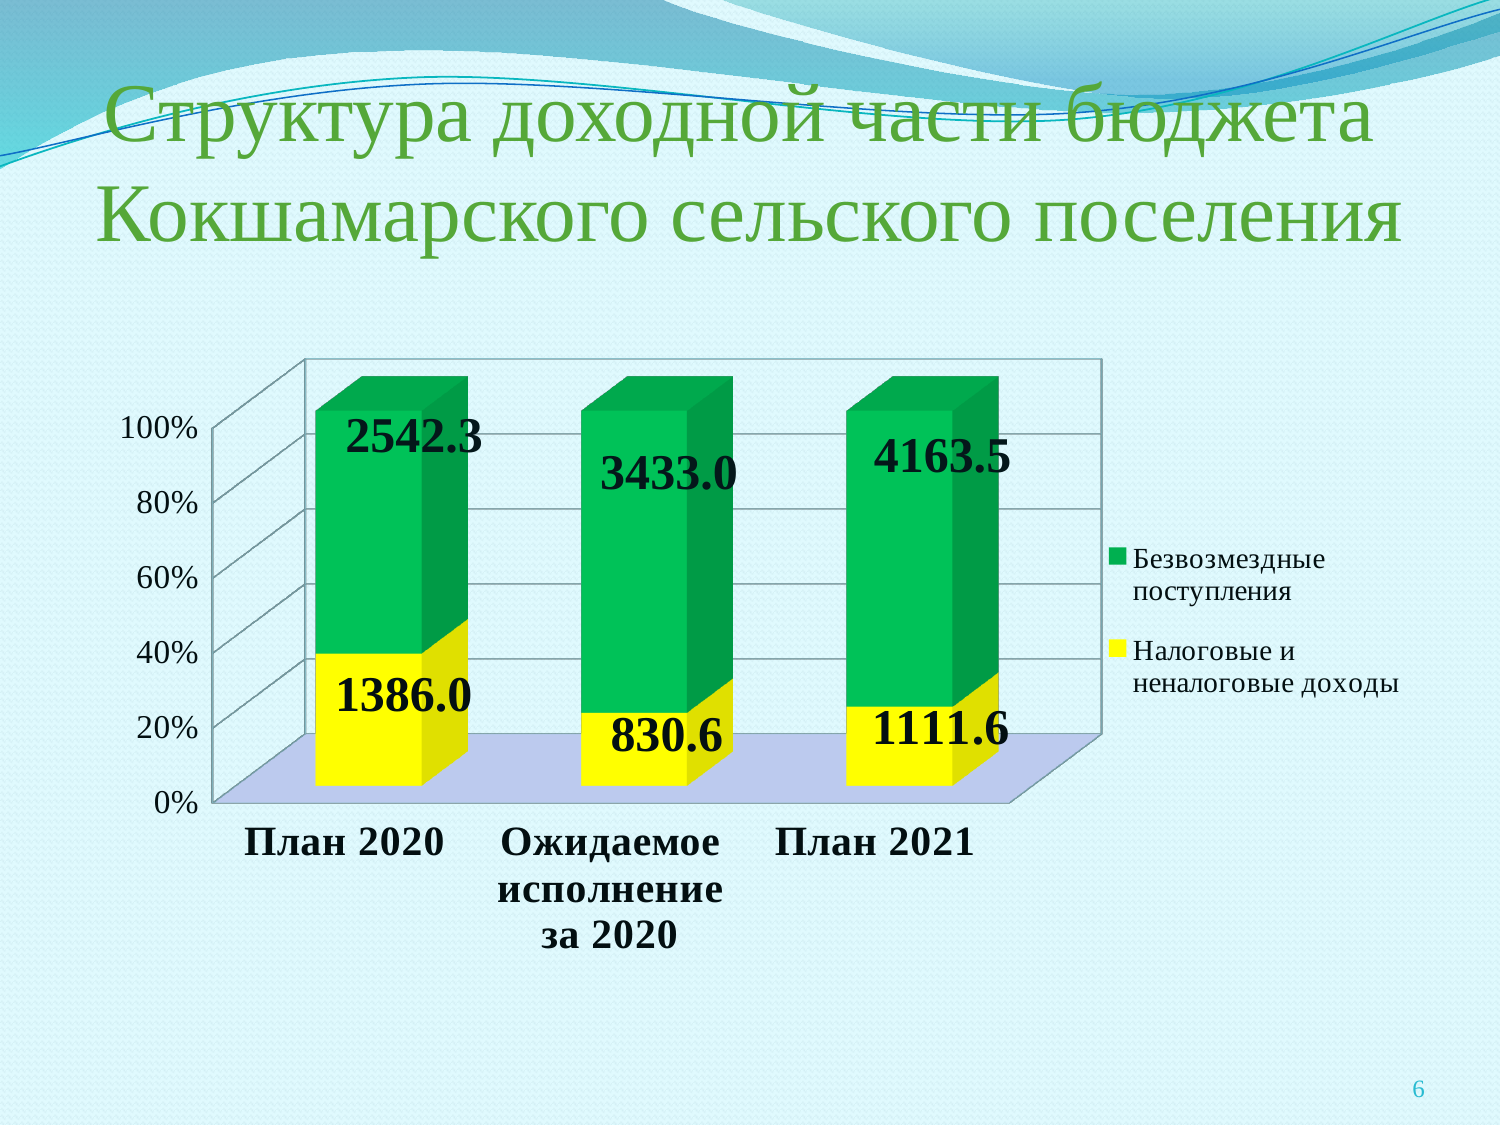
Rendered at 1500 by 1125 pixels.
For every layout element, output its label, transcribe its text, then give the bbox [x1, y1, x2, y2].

title Структура доходной части бюджета Кокшамарского сельского поселения [0, 46, 1500, 258]
chart [81, 327, 1433, 1049]
slide_number 6 [1299, 1061, 1425, 1103]
